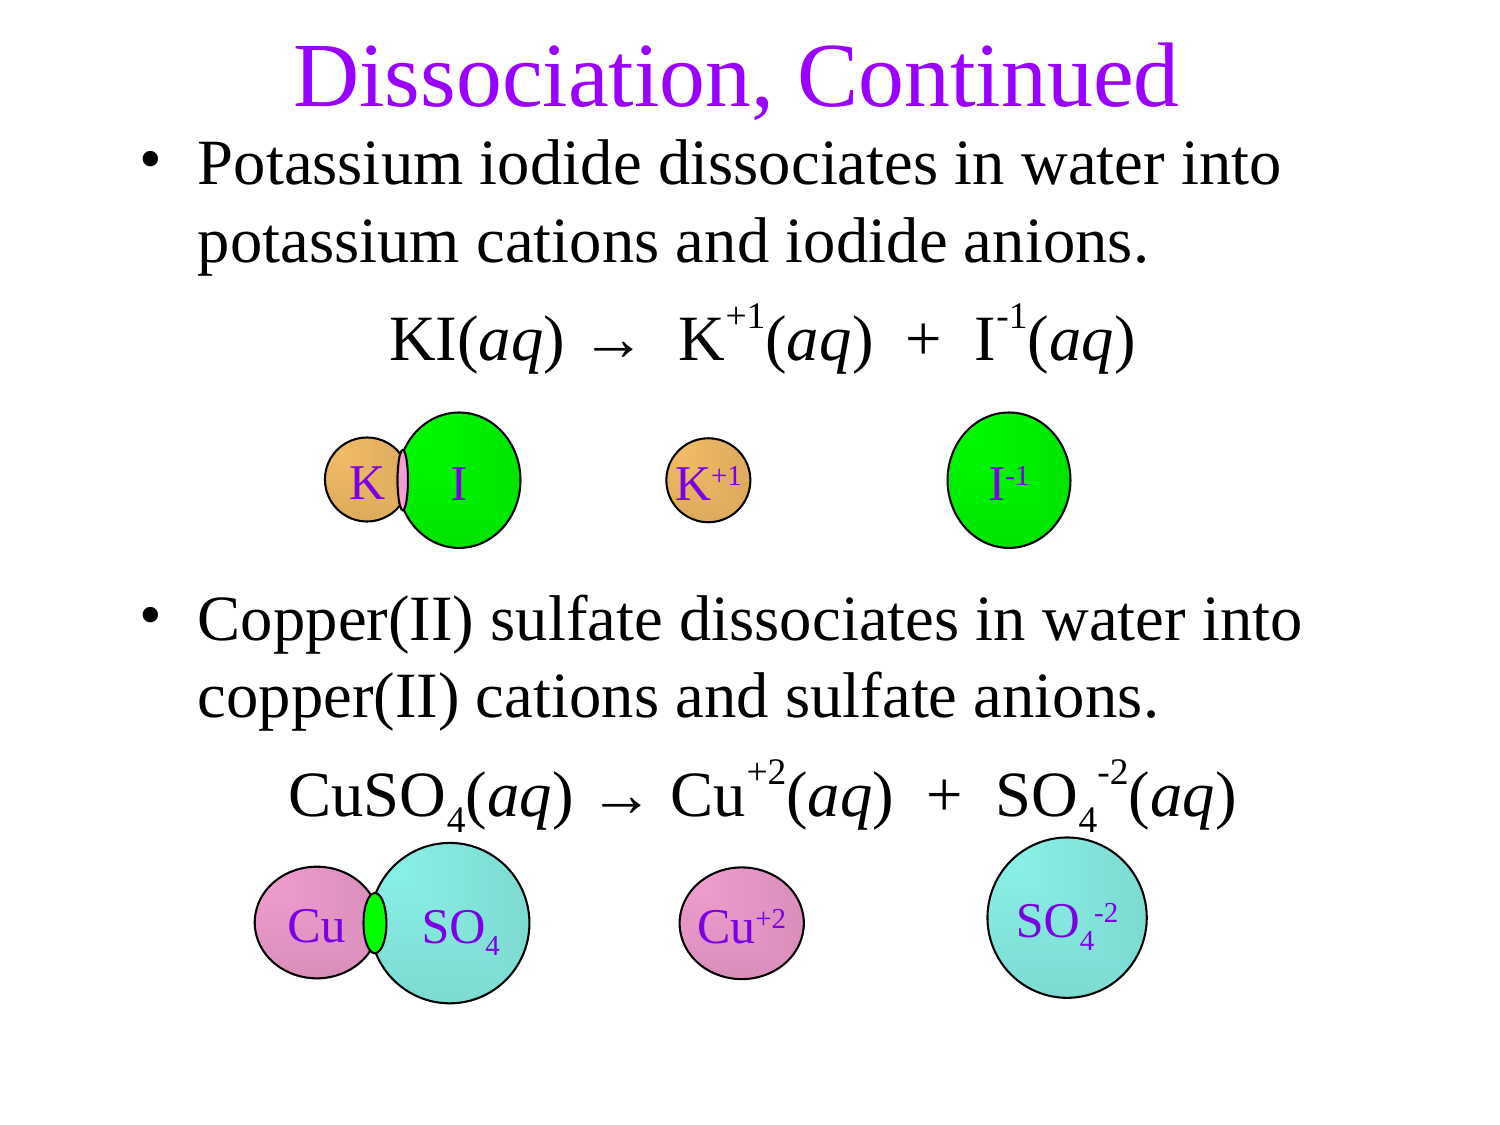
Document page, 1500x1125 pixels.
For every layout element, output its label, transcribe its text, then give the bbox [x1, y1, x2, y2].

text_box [324, 412, 1071, 549]
text_box Dissociation, Continued [99, 7, 1375, 133]
text_box Potassium iodide dissociates in water into potassium cations and iodide anions. KI(aq) → K+1(aq) + I-1(aq) Copper(II) sulfate dissociates in water into copper(II) cations and sulfate anions. CuSO4(aq) → Cu+2(aq) + SO4-2(aq) [124, 112, 1400, 850]
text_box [679, 867, 805, 980]
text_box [369, 842, 530, 1004]
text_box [254, 866, 364, 979]
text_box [987, 837, 1147, 999]
